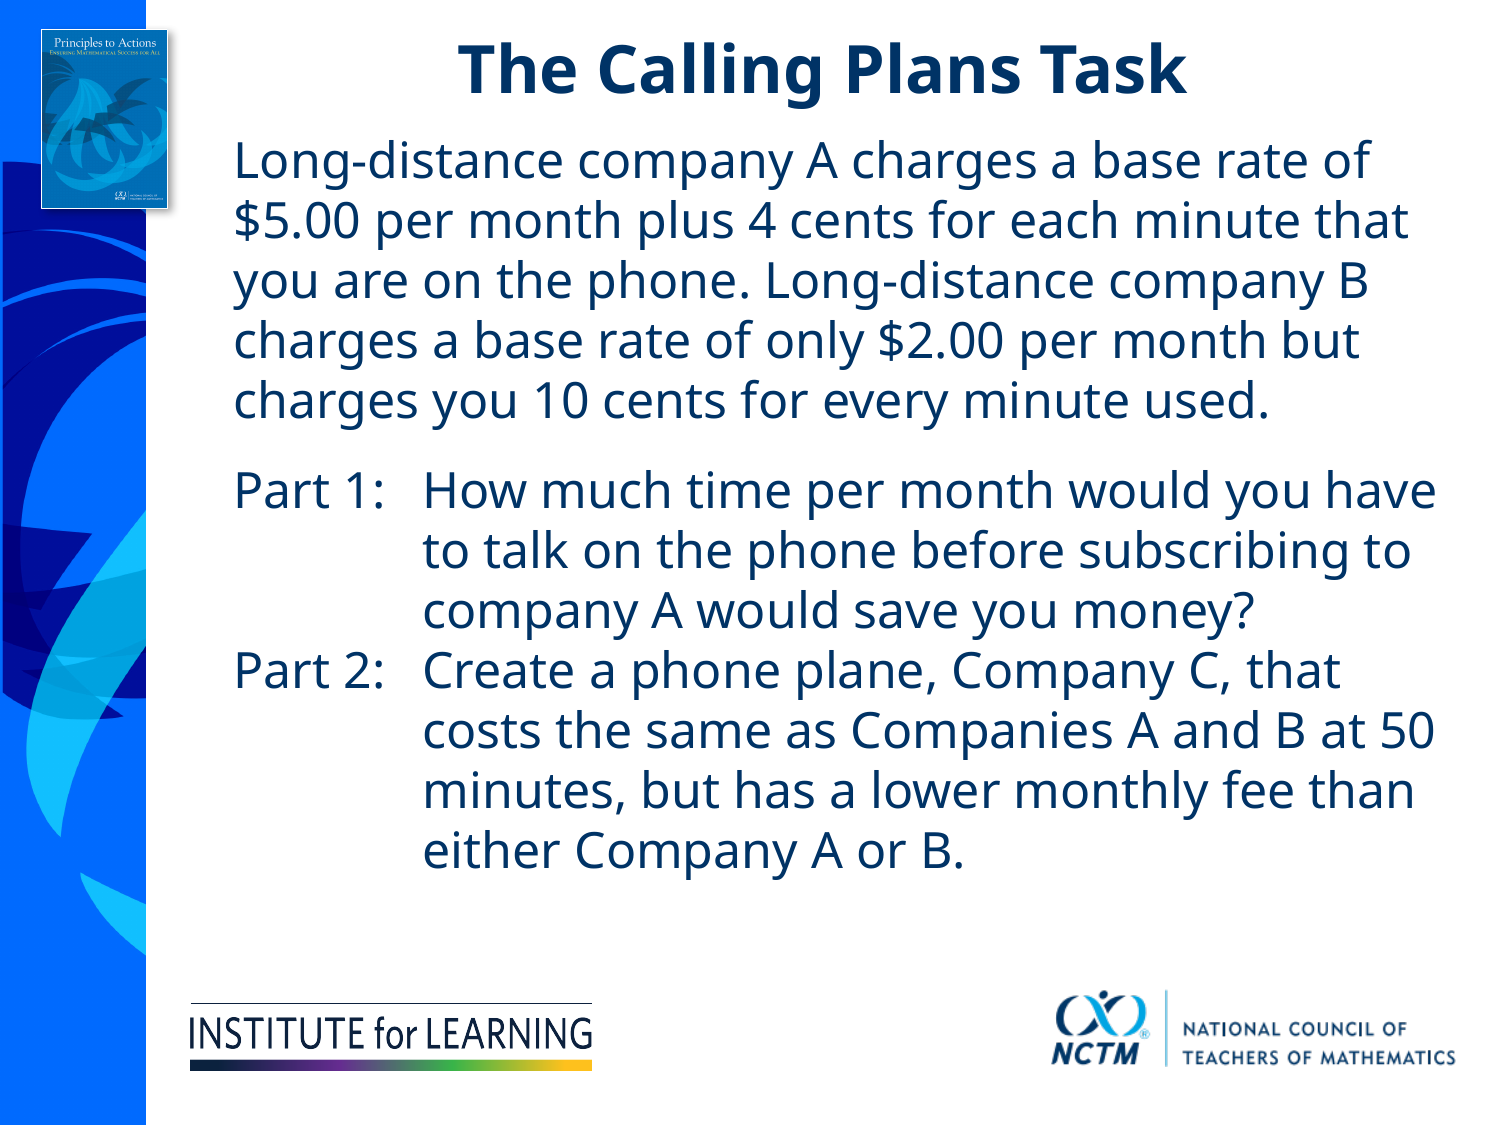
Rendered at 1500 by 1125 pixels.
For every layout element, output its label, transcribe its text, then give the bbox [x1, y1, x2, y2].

picture [190, 1003, 592, 1072]
text_box Long-distance company A charges a base rate of $5.00 per month plus 4 cents for each minute that you are on the phone. Long-distance company B charges a base rate of only $2.00 per month but charges you 10 cents for every minute used. Part 1: How much time per month would you have to talk on the phone before subscribing to company A would save you money? Part 2: Create a phone plane, Company C, that costs the same as Companies A and B at 50 minutes, but has a lower monthly fee than either Company A or B. [218, 121, 1459, 809]
picture [0, 0, 168, 1125]
text_box The Calling Plans Task [150, 0, 1500, 161]
picture [1034, 969, 1474, 1085]
